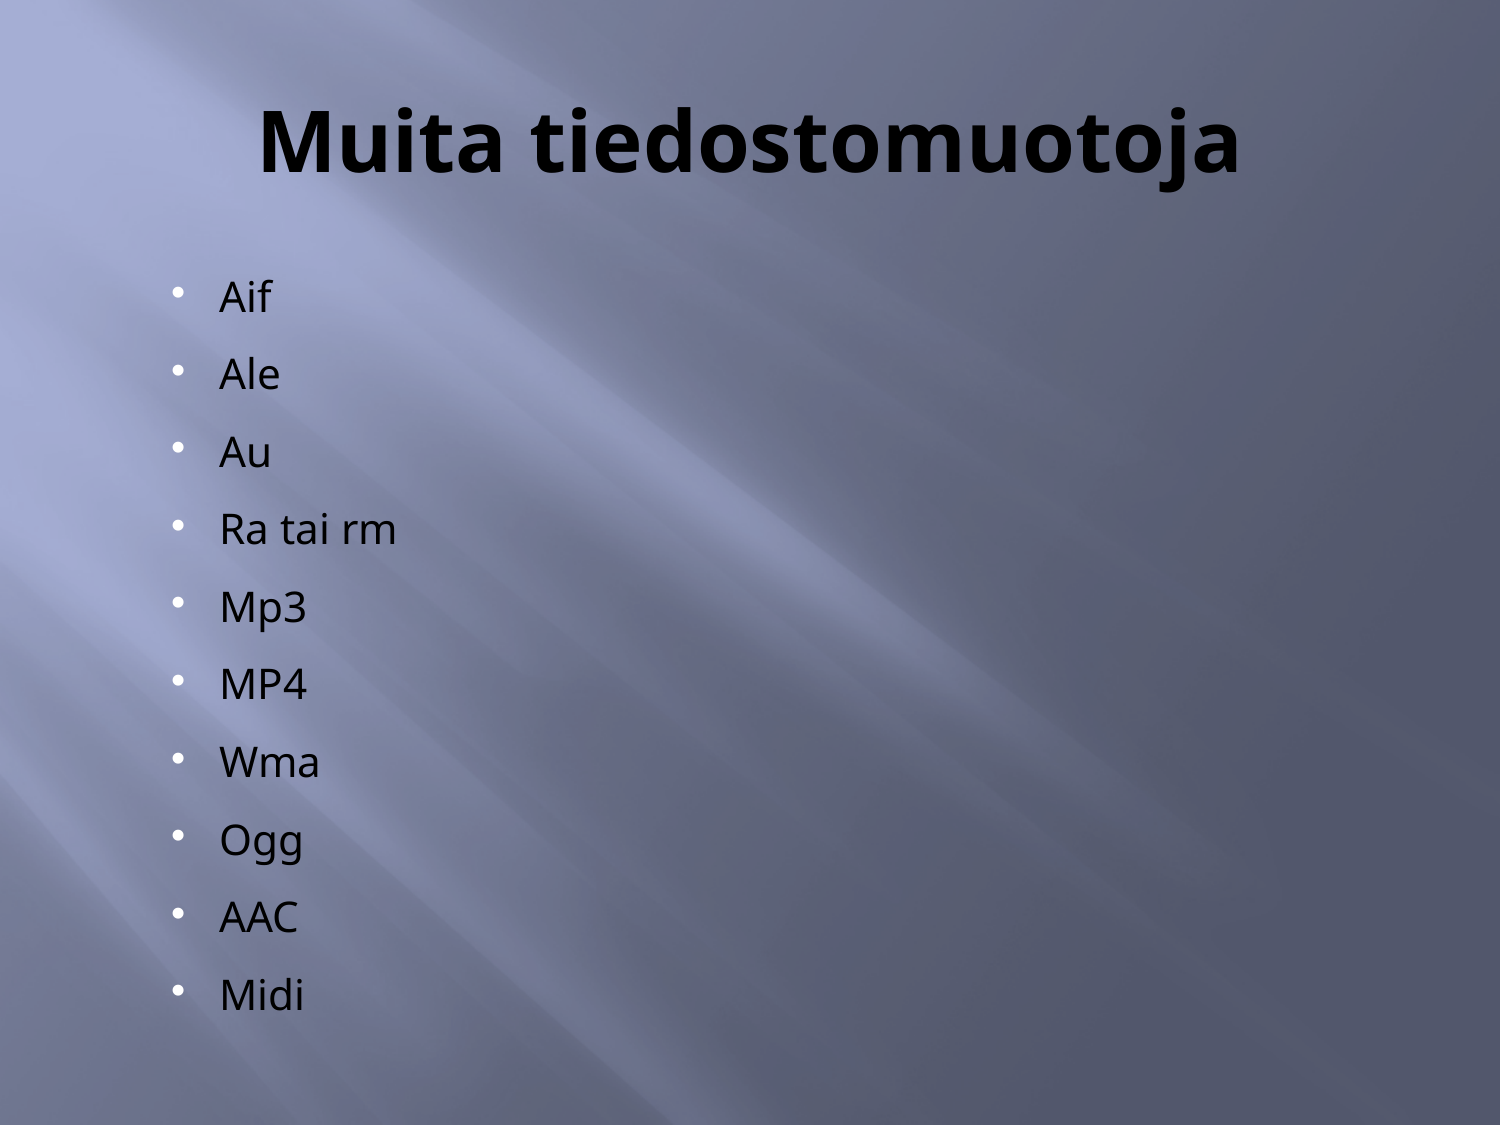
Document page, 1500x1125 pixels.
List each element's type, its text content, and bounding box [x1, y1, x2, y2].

title Muita tiedostomuotoja [75, 45, 1425, 233]
list Aif Ale Au Ra tai rm Mp3 MP4 Wma Ogg AAC Midi [75, 262, 1425, 1035]
